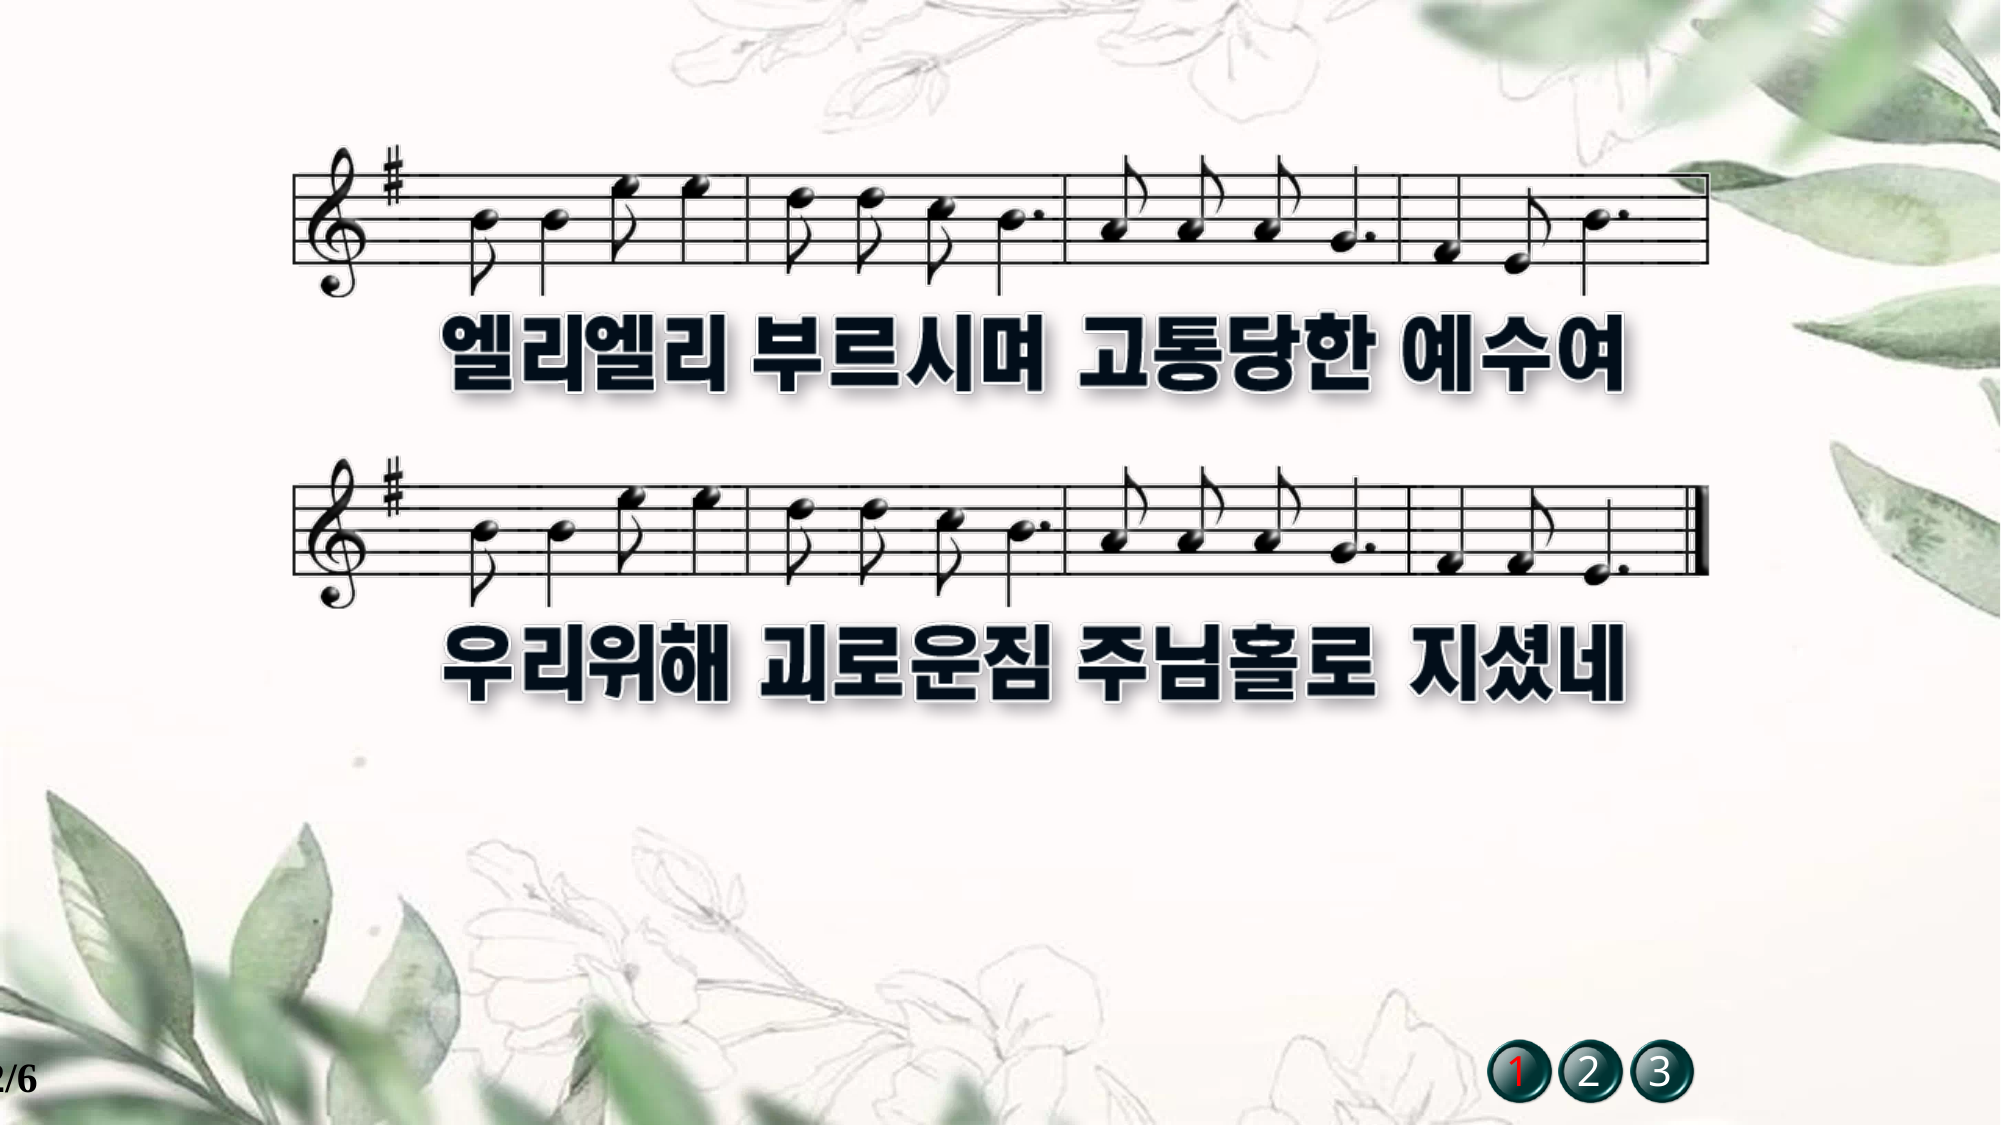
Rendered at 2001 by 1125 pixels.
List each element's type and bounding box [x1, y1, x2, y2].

picture [0, 0, 2001, 1125]
text_box [1555, 1035, 1626, 1106]
text_box [1627, 1035, 1697, 1106]
text_box [1484, 1035, 1555, 1106]
